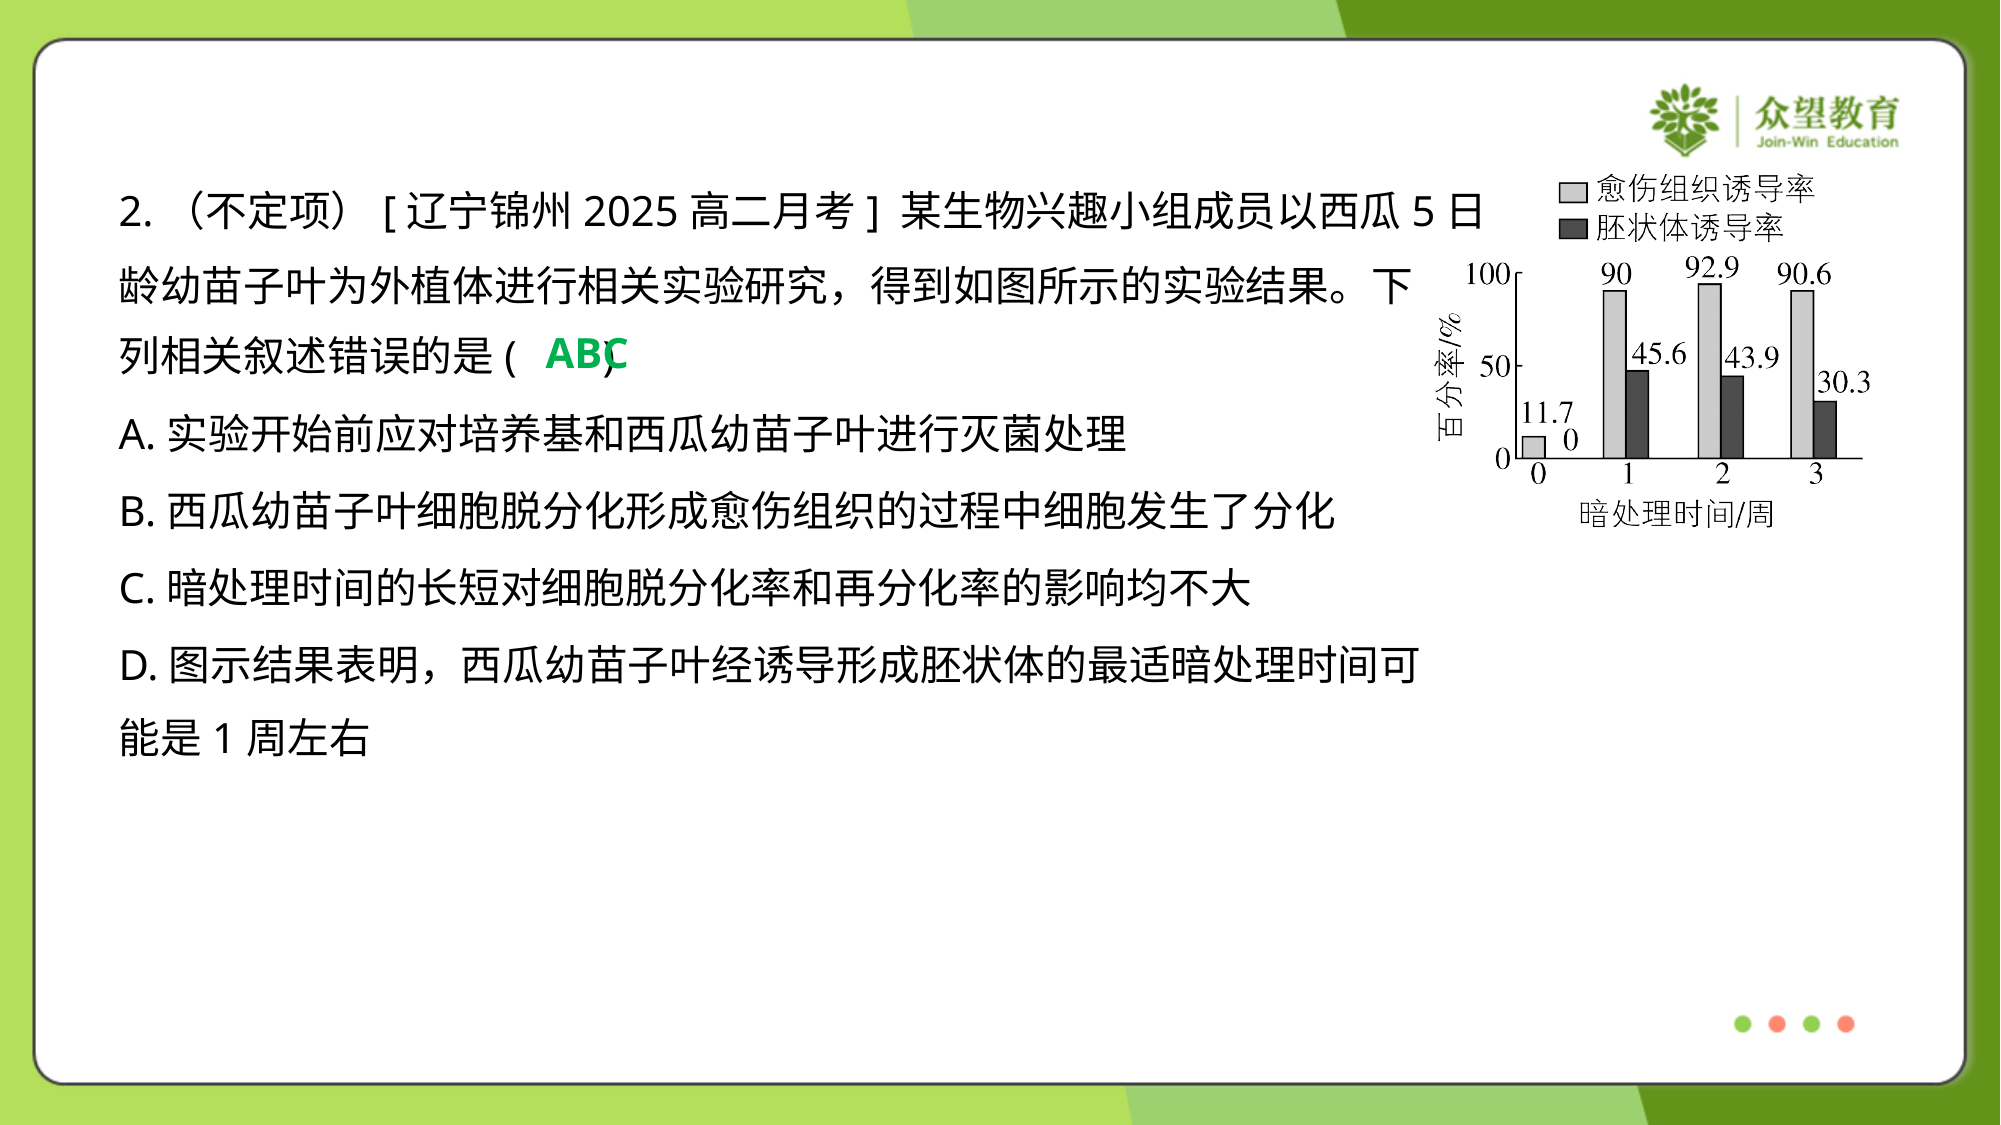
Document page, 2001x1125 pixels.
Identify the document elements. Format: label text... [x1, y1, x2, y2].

text_box ABC [528, 306, 647, 371]
text_box 2.（不定项）[辽宁锦州2025高二月考] 某生物兴趣小组成员以西瓜5日 龄幼苗子叶为外植体进行相关实验研究，得到如图所示的实验结果。下 列相关叙述错误的是( ) [118, 159, 1422, 373]
text_box A.实验开始前应对培养基和西瓜幼苗子叶进行灭菌处理 B.西瓜幼苗子叶细胞脱分化形成愈伤组织的过程中细胞发生了分化 C.暗处理时间的长短对细胞脱分化率和再分化率的影响均不大 D.图示结果表明，西瓜幼苗子叶经诱导形成胚状体的最适暗处理时间可 能是1周左右 [118, 382, 1422, 755]
picture [0, 0, 2000, 1125]
